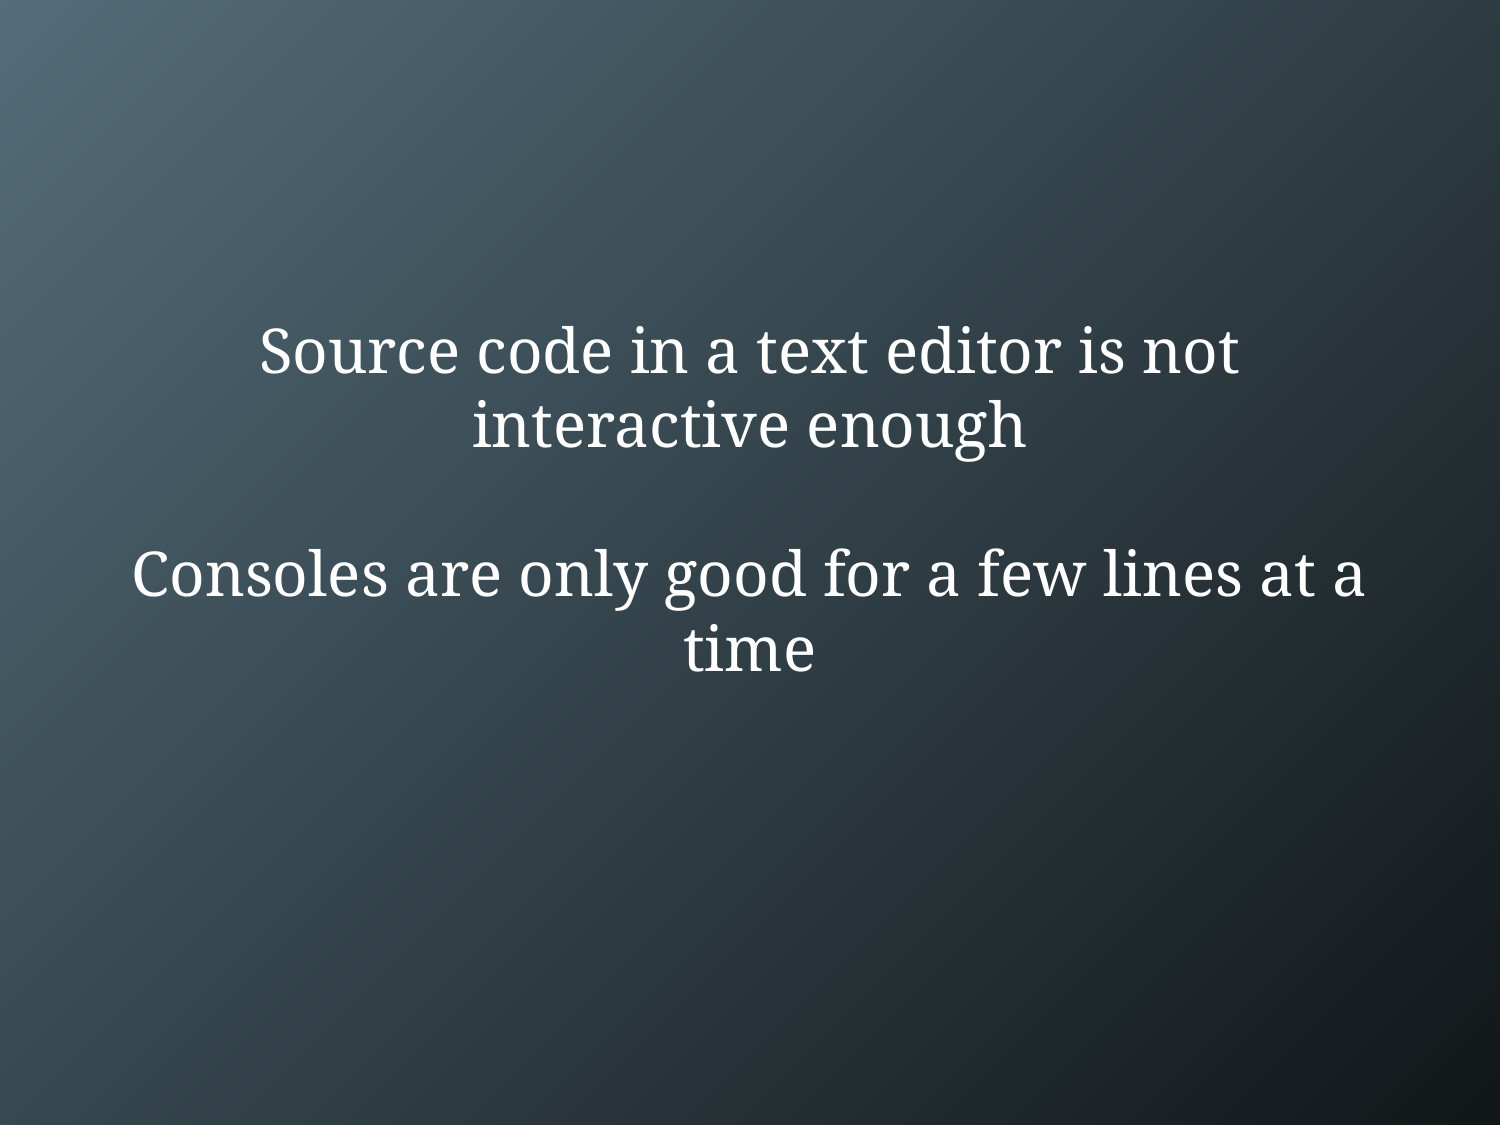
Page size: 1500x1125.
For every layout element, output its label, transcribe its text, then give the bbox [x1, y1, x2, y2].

title Source code in a text editor is not interactive enough Consoles are only good for a few lines at a time [112, 302, 1388, 693]
